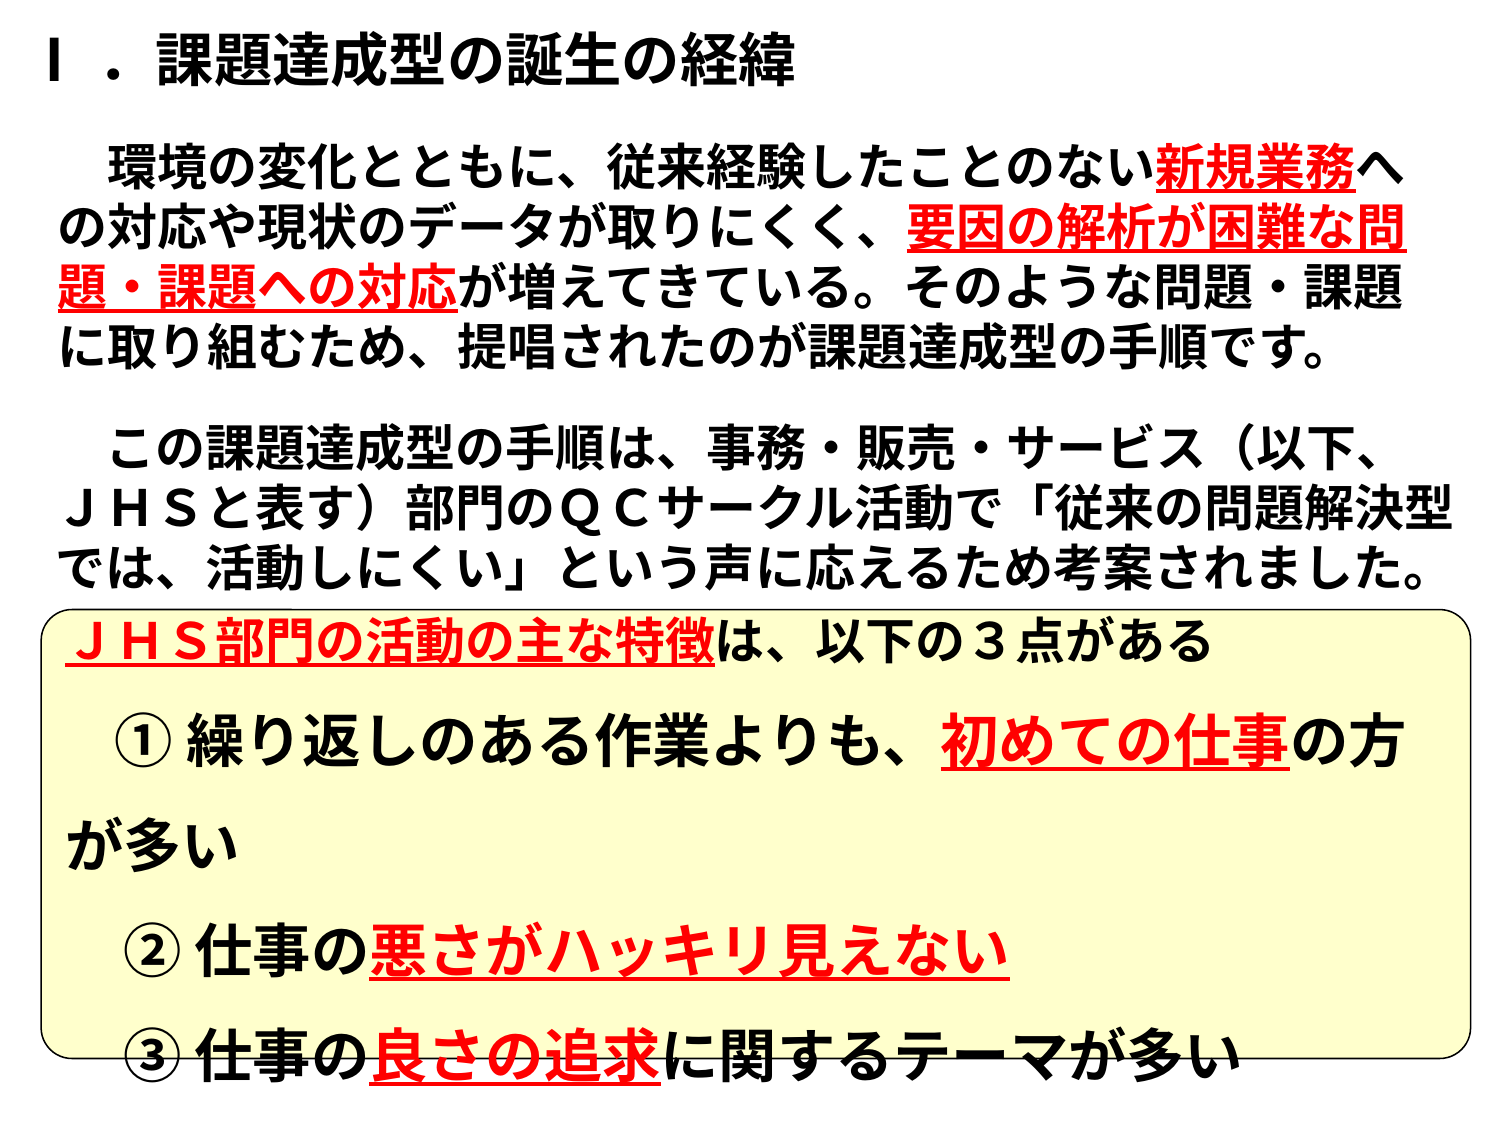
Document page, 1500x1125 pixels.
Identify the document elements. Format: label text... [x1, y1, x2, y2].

text_box この課題達成型の手順は、事務・販売・サービス（以下、ＪＨＳと表す）部門のＱＣサークル活動で「従来の問題解決型では、活動しにくい」という声に応えるため考案されました。 [41, 408, 1471, 604]
text_box ＪＨＳ部門の活動の主な特徴は、以下の３点がある ① 繰り返しのある作業よりも、初めての仕事の方が多い ② 仕事の悪さがハッキリ見えない ③ 仕事の良さの追求に関するテーマが多い [41, 609, 1471, 1059]
text_box Ⅰ．課題達成型の誕生の経緯 [10, 15, 951, 101]
text_box 環境の変化とともに、従来経験したことのない新規業務への対応や現状のデータが取りにくく、要因の解析が困難な問題・課題への対応が増えてきている。そのような問題・課題に取り組むため、提唱されたのが課題達成型の手順です。 [42, 127, 1459, 383]
